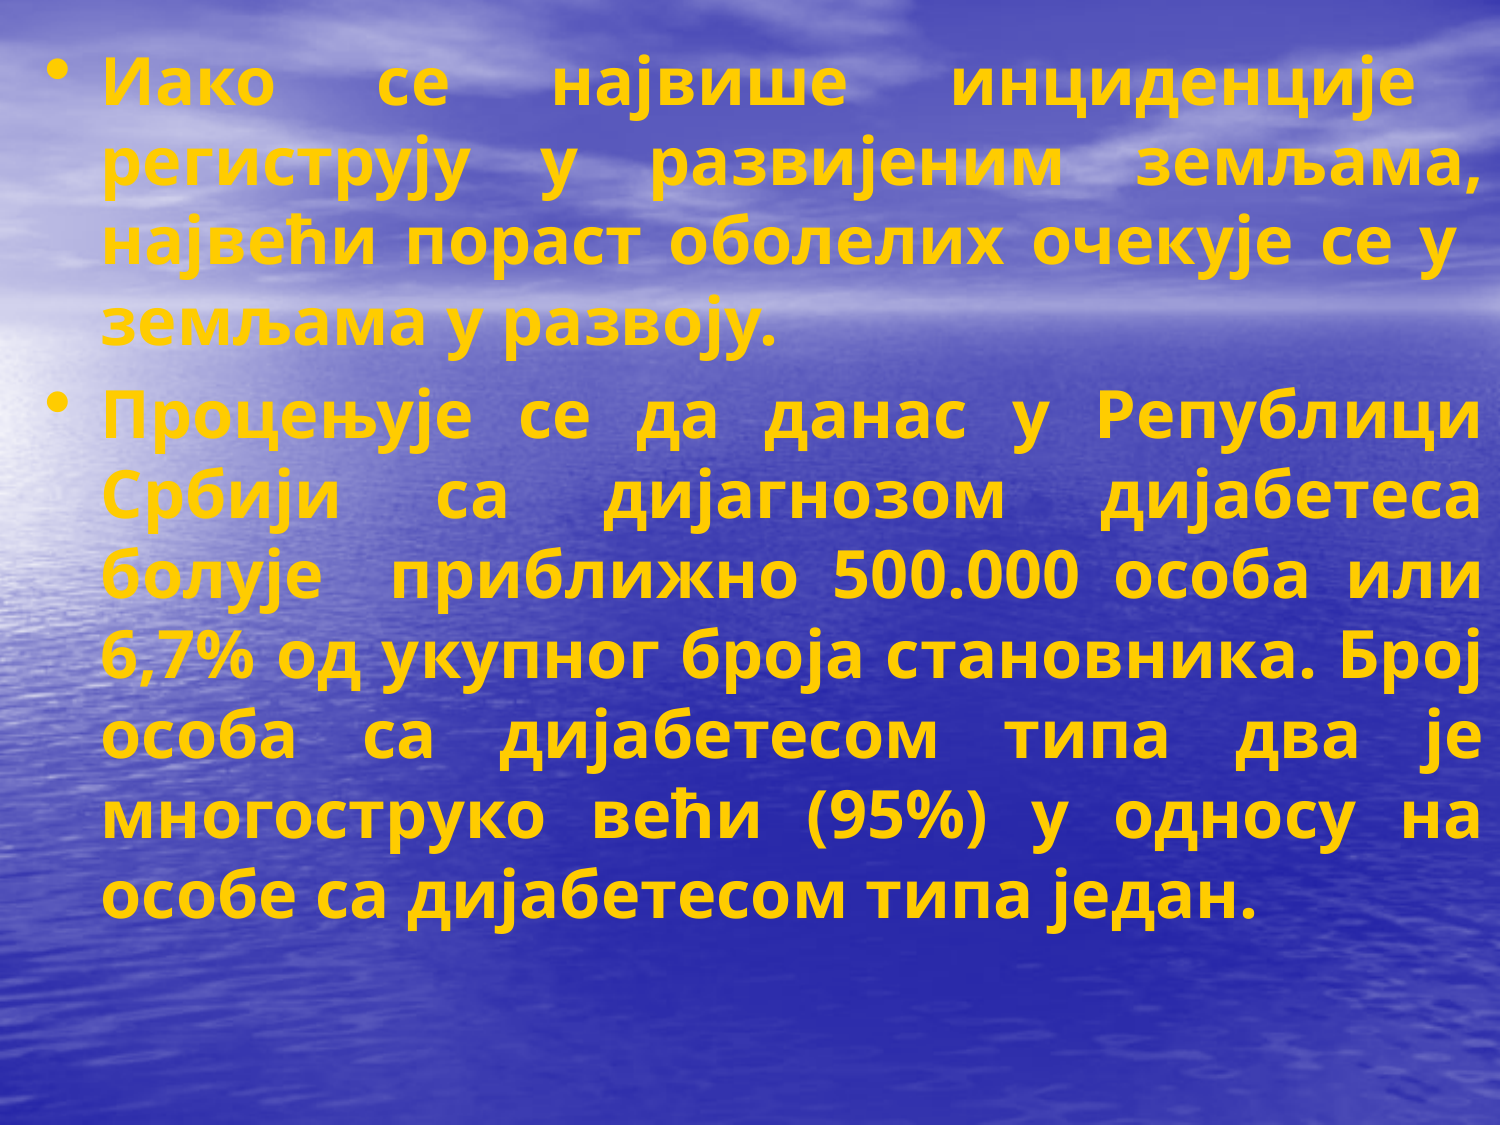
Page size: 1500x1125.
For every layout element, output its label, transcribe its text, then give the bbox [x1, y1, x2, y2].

list Иако се највише инциденције региструју у развијеним земљама, највећи пораст оболелих очекује се у земљама у развоју. Процењује се да данас у Републици Србији са дијагнозом дијабетеса болује приближно 500.000 особа или 6,7% од укупног броја становника. Број особа са дијабетесом типа два је многоструко већи (95%) у односу на особе са дијабетесом типа један. [29, 30, 1500, 1125]
